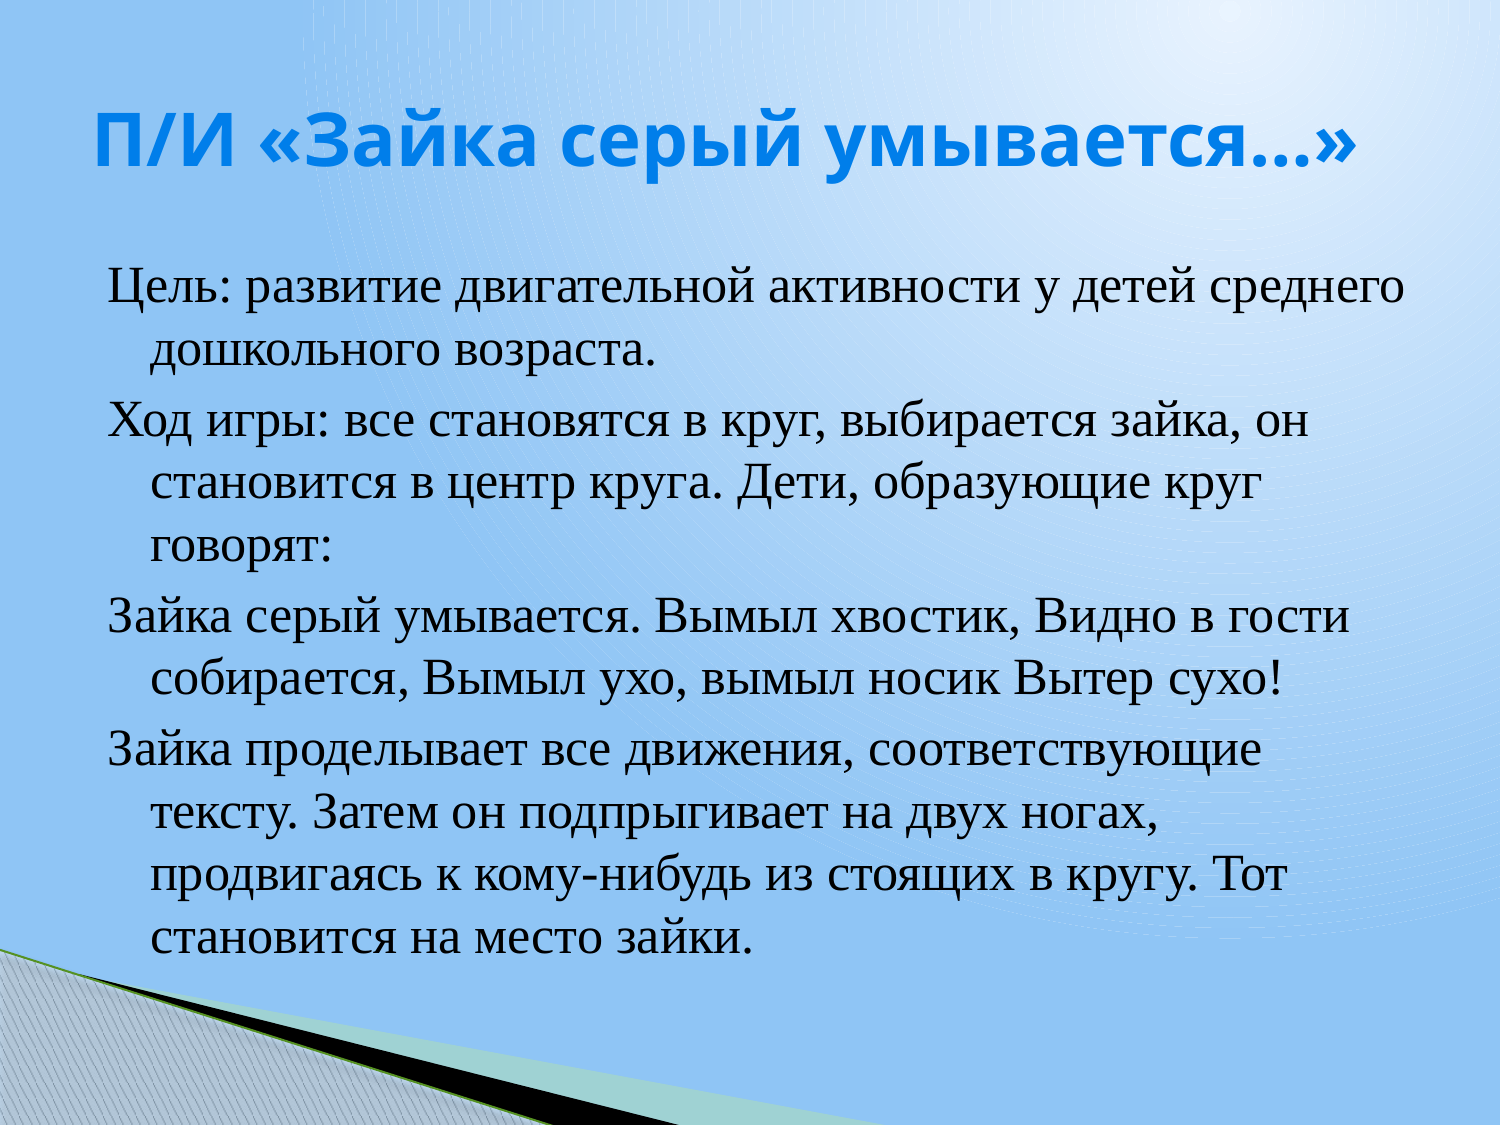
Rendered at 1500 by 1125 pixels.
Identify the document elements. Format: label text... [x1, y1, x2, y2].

title П/И «Зайка серый умывается…» [76, 42, 1427, 231]
list Цель: развитие двигательной активности у детей среднего дошкольного возраста. Ход игры: все становятся в круг, выбирается зайка, он становится в центр круга. Дети, образующие круг говорят: Зайка серый умывается. Вымыл хвостик, Видно в гости собирается, Вымыл ухо, вымыл носик Вытер сухо! Зайка проделывает все движения, соответствующие тексту. Затем он подпрыгивает на двух ногах, продвигаясь к кому-нибудь из стоящих в кругу. Тот становится на место зайки. [75, 243, 1425, 986]
